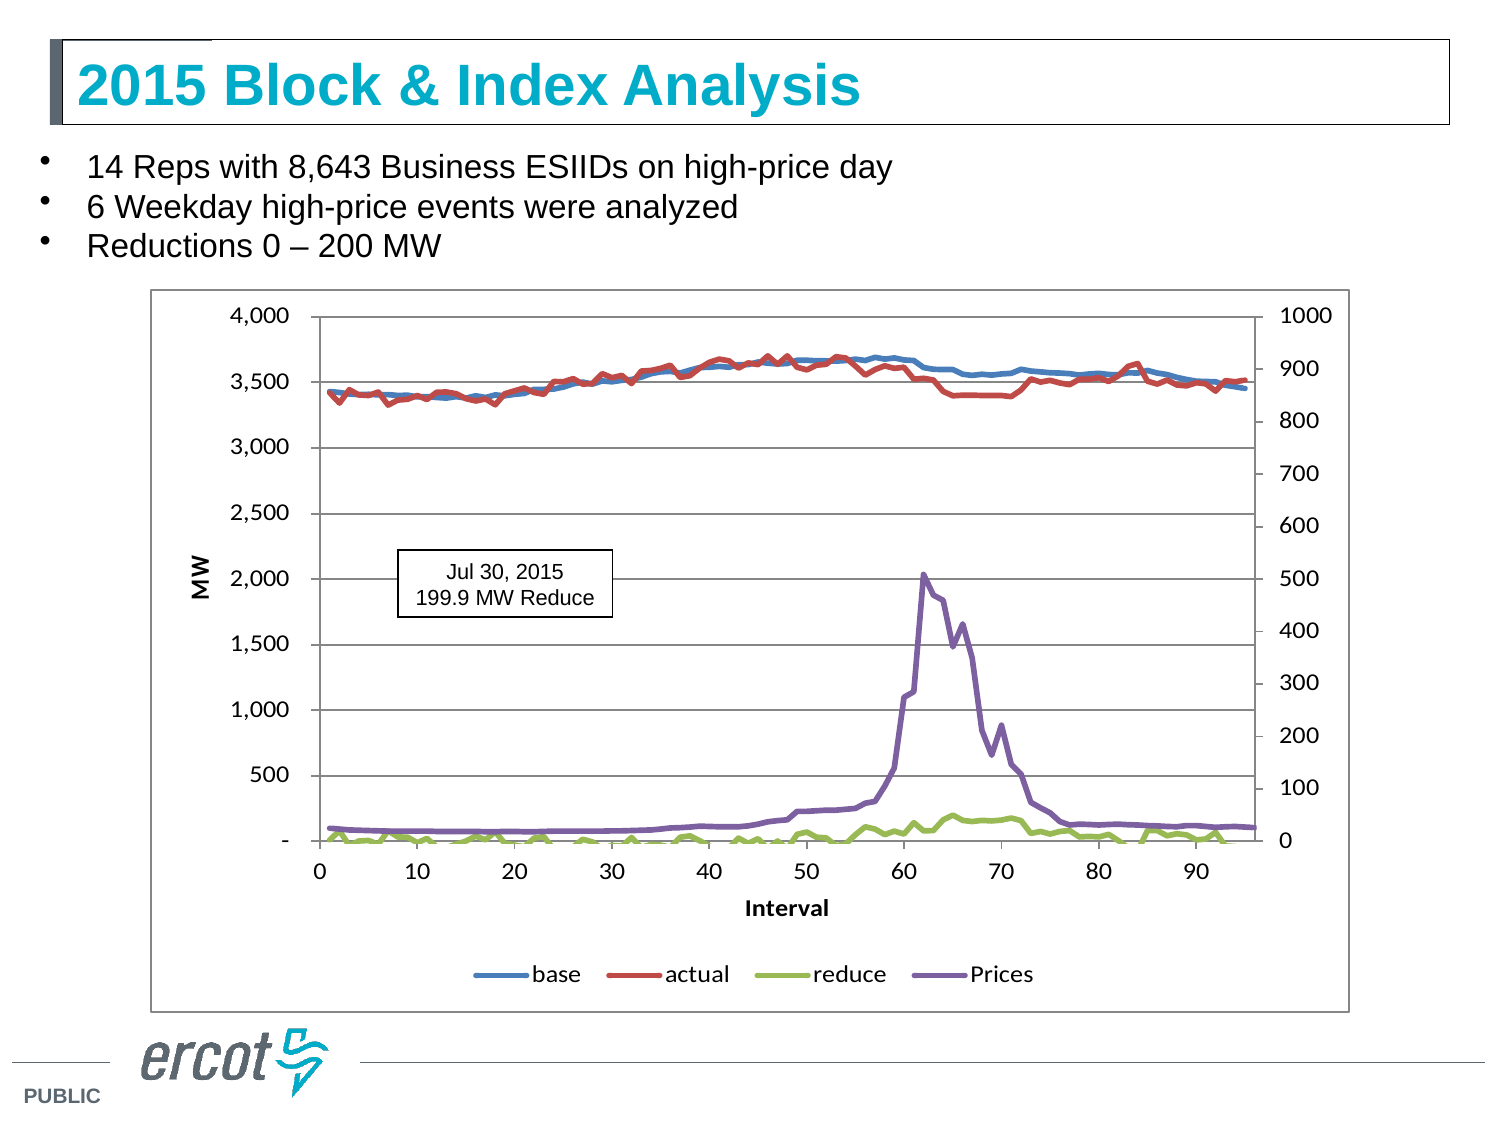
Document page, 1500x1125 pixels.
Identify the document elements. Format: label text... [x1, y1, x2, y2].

title 2015 Block & Index Analysis [62, 39, 1450, 125]
picture [137, 1024, 332, 1100]
text_box 14 Reps with 8,643 Business ESIIDs on high-price day 6 Weekday high-price events were analyzed Reductions 0 – 200 MW [24, 137, 1213, 287]
picture [149, 288, 1351, 1013]
